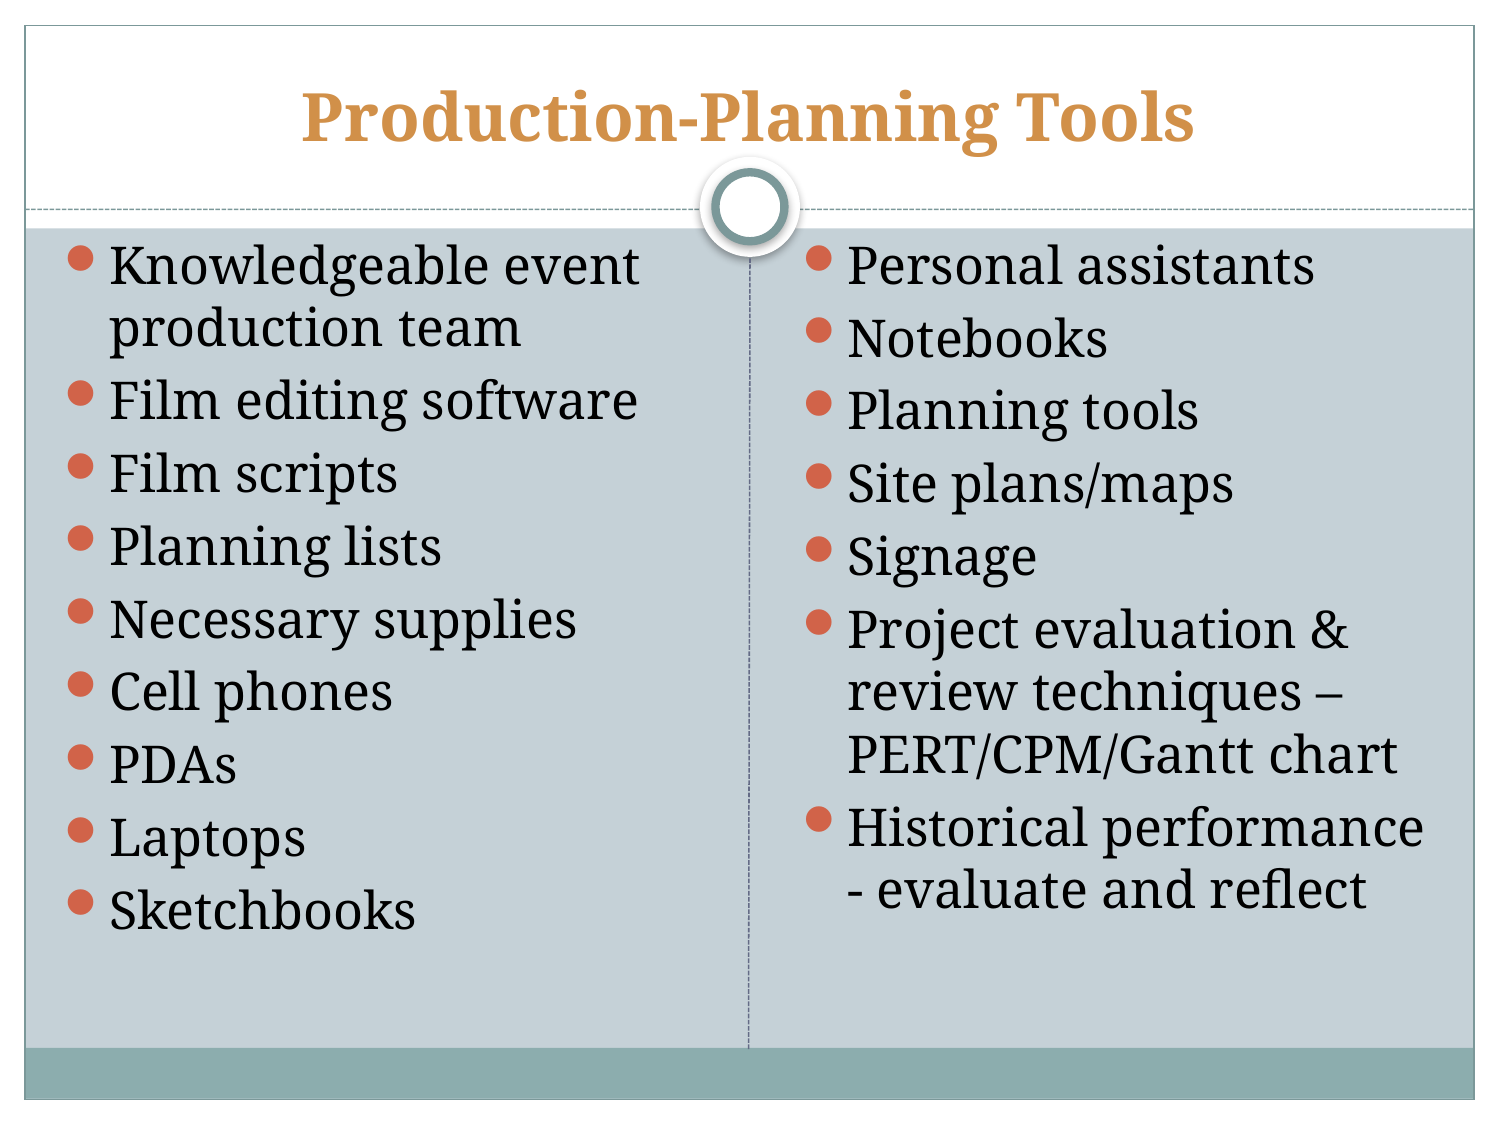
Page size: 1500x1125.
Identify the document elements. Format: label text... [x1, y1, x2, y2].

title Production-Planning Tools [49, 37, 1450, 162]
list Personal assistants Notebooks Planning tools Site plans/maps Signage Project evaluation & review techniques – PERT/CPM/Gantt chart Historical performance - evaluate and reflect [787, 224, 1450, 993]
list Knowledgeable event production team Film editing software Film scripts Planning lists Necessary supplies Cell phones PDAs Laptops Sketchbooks [49, 224, 712, 993]
